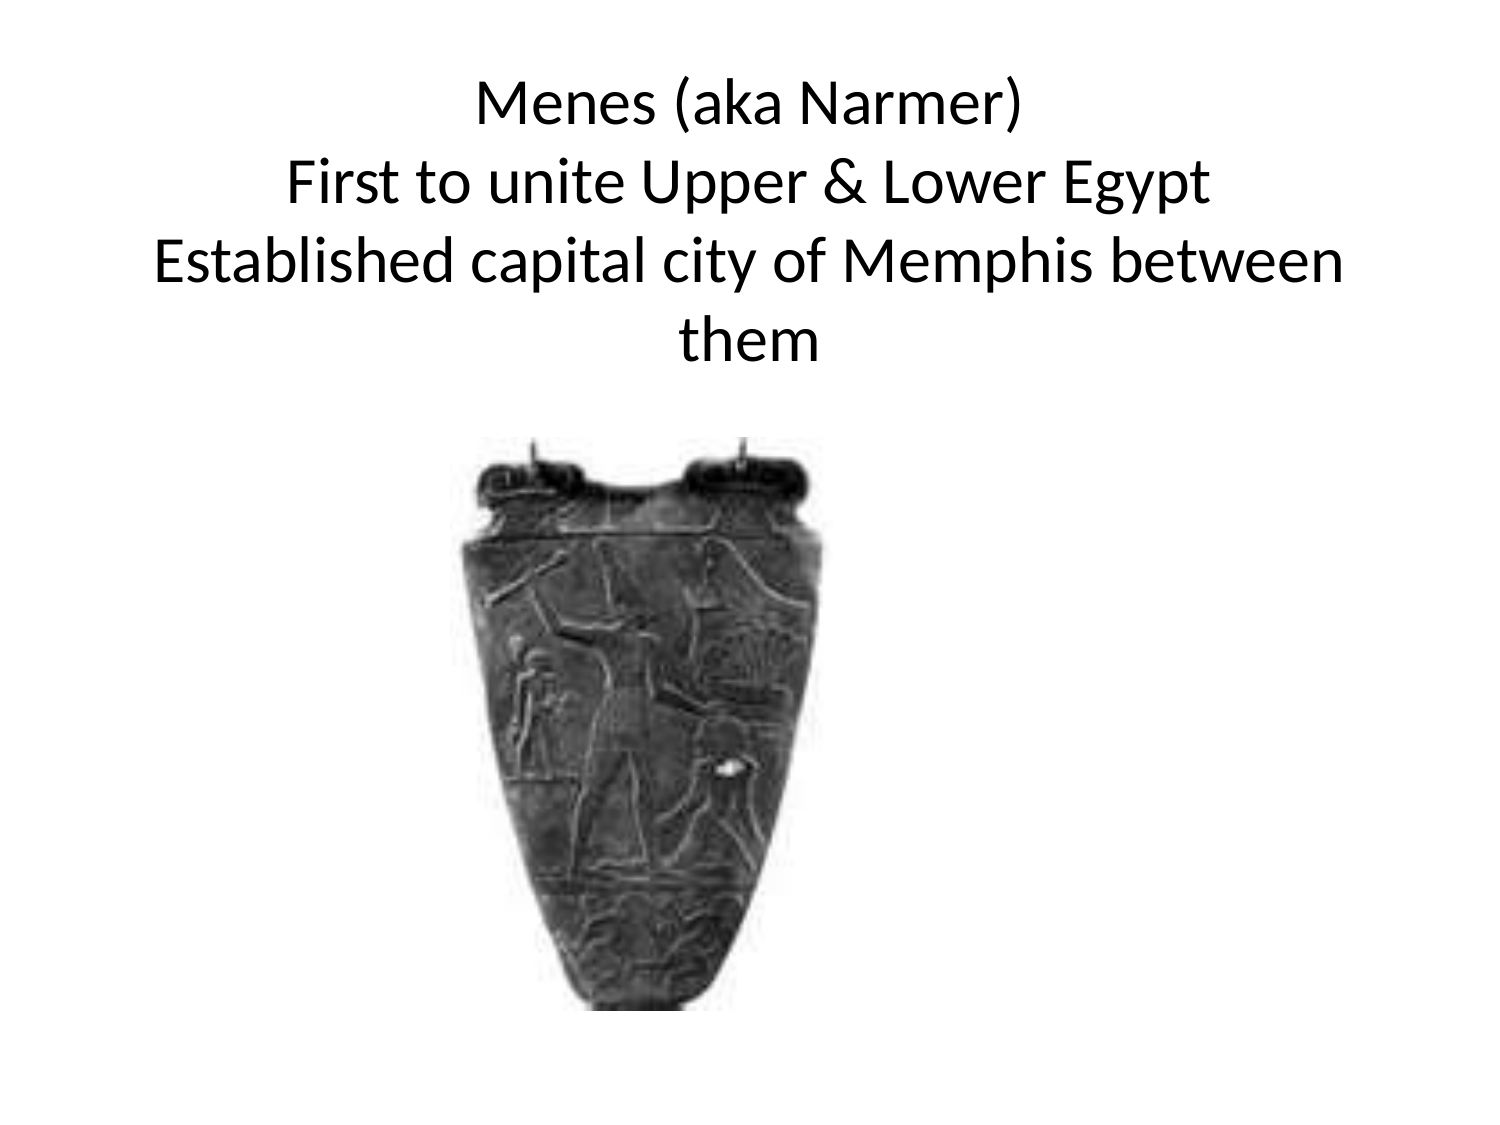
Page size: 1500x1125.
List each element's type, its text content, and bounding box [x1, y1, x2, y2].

picture [449, 437, 834, 1012]
title Menes (aka Narmer) First to unite Upper & Lower Egypt Established capital city of Memphis between them [75, 50, 1425, 463]
